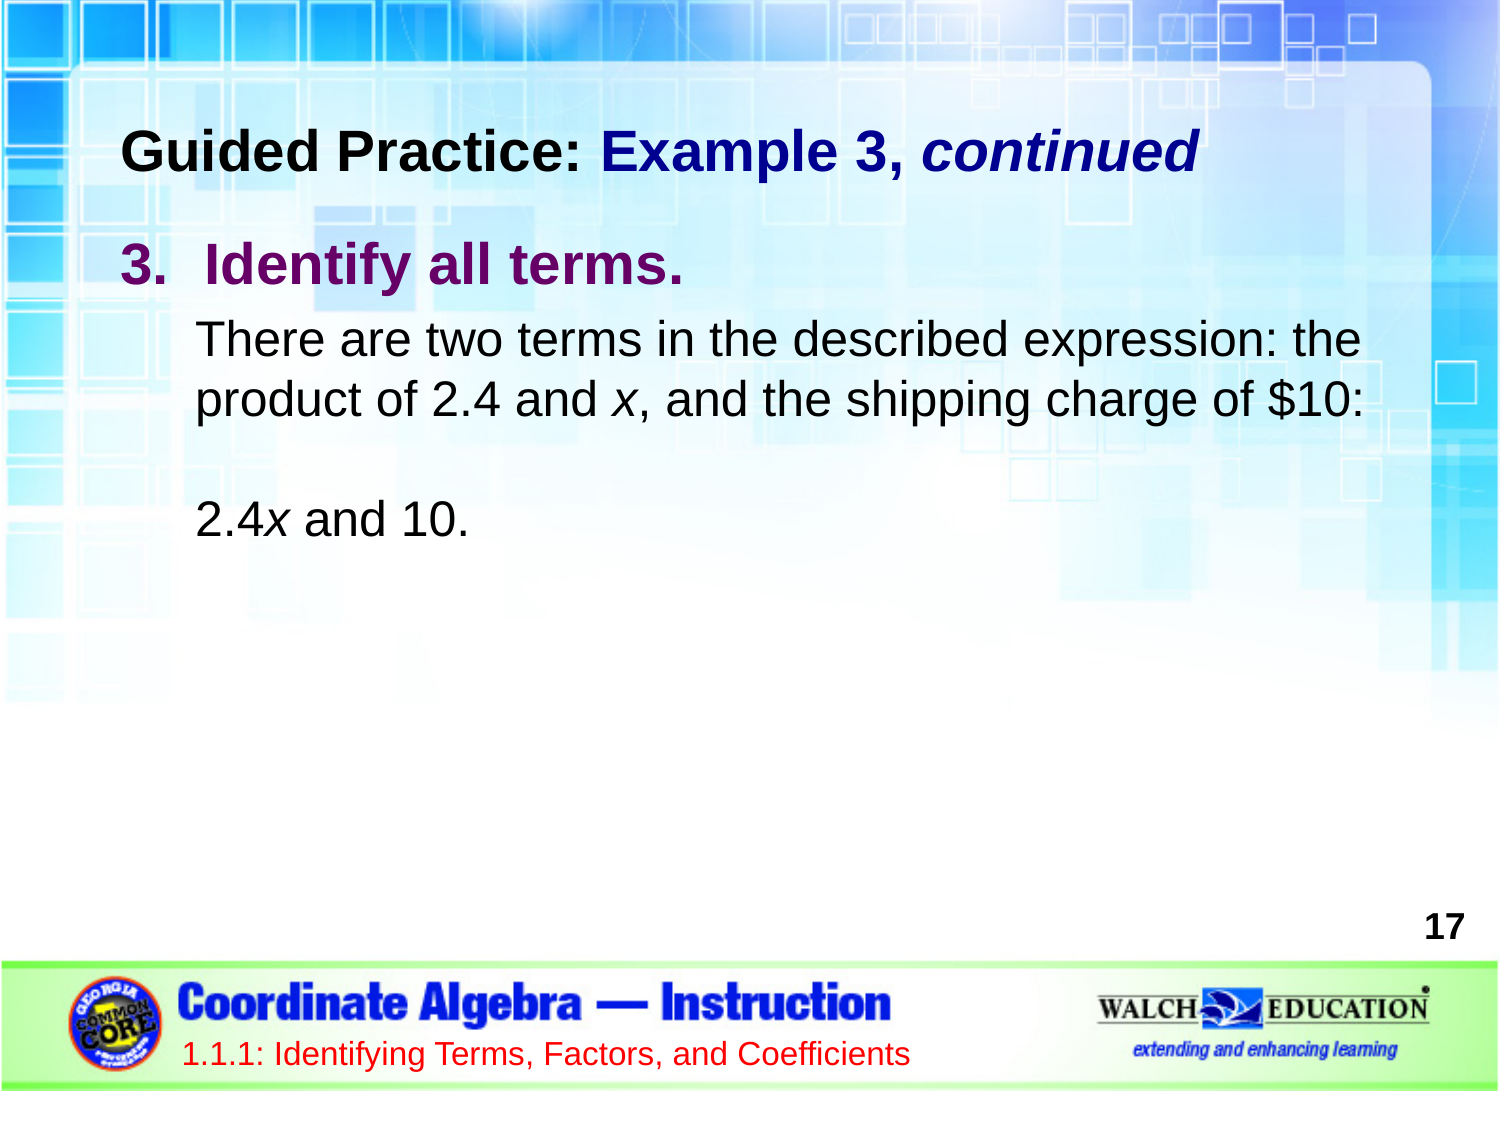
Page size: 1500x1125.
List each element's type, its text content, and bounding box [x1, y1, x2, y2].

picture [1, 0, 1500, 1091]
list 1.1.1: Identifying Terms, Factors, and Coefficients [166, 1024, 1074, 1068]
subtitle Guided Practice: Example 3, continued Identify all terms. There are two terms in the described expression: the product of 2.4 and x, and the shipping charge of $10: 2.4x and 10. [105, 105, 1394, 925]
slide_number 17 [1361, 901, 1481, 949]
